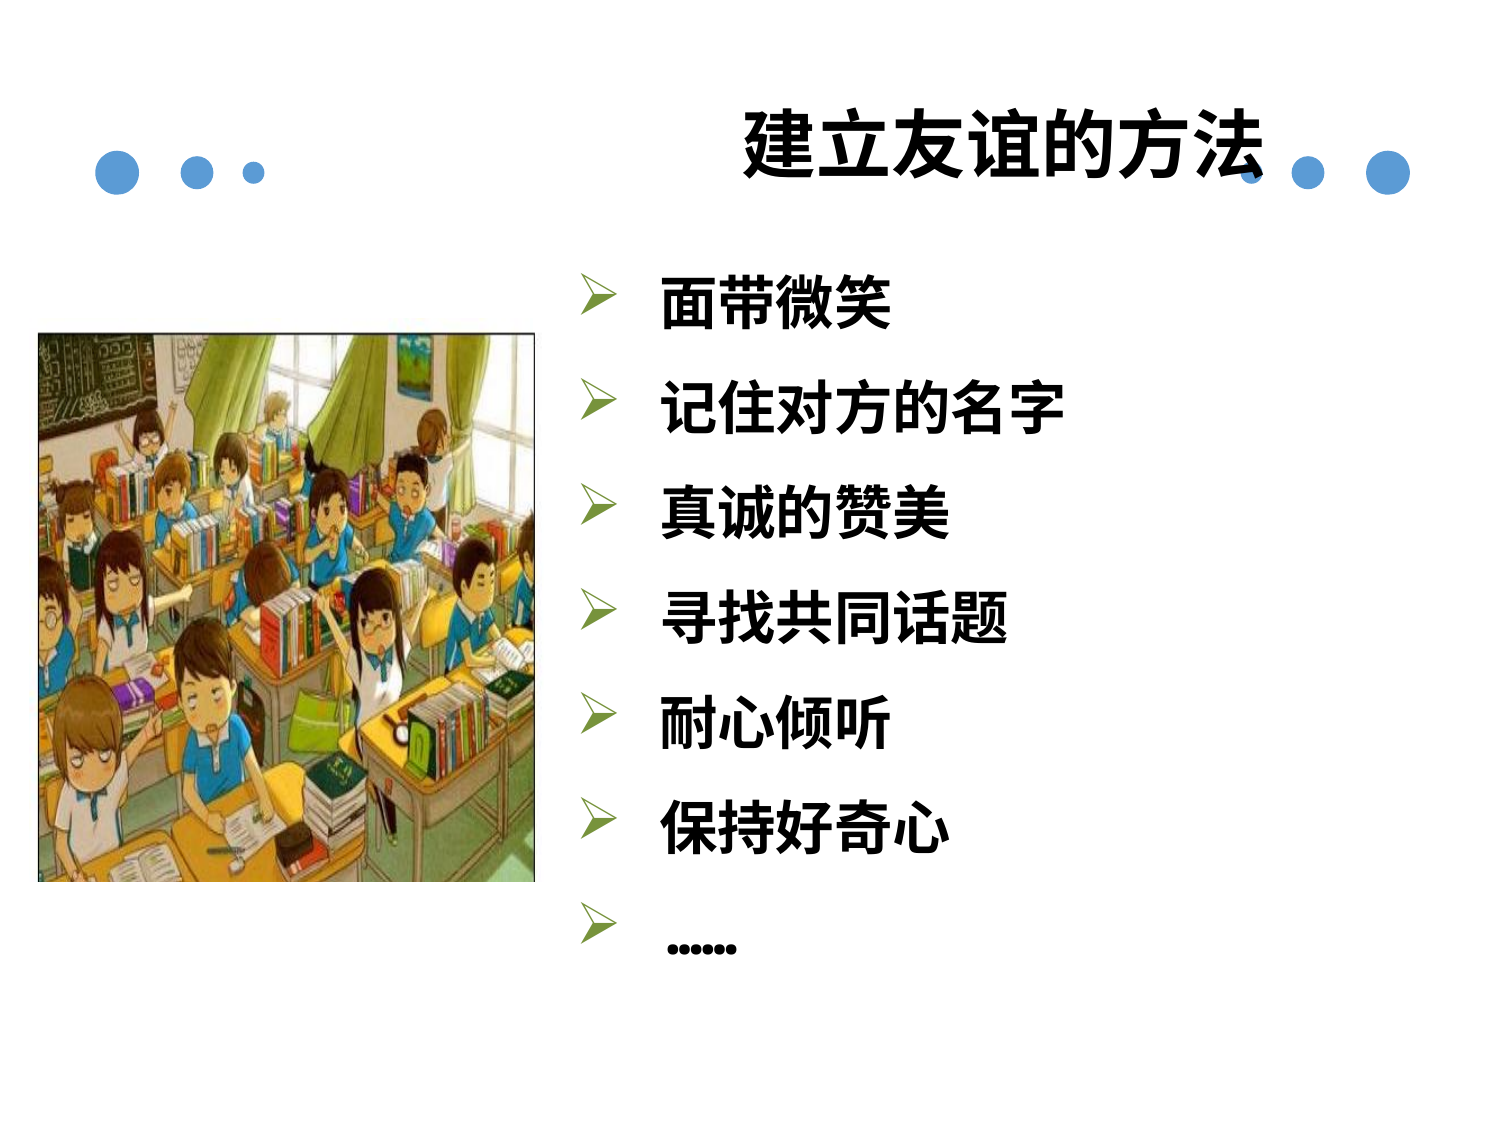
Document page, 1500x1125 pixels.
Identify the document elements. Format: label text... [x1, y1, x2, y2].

text_box 建立友谊的方法 [726, 90, 1282, 195]
picture [29, 318, 544, 882]
text_box 面带微笑 记住对方的名字 真诚的赞美 寻找共同话题 耐心倾听 保持好奇心 …… [561, 223, 1459, 974]
